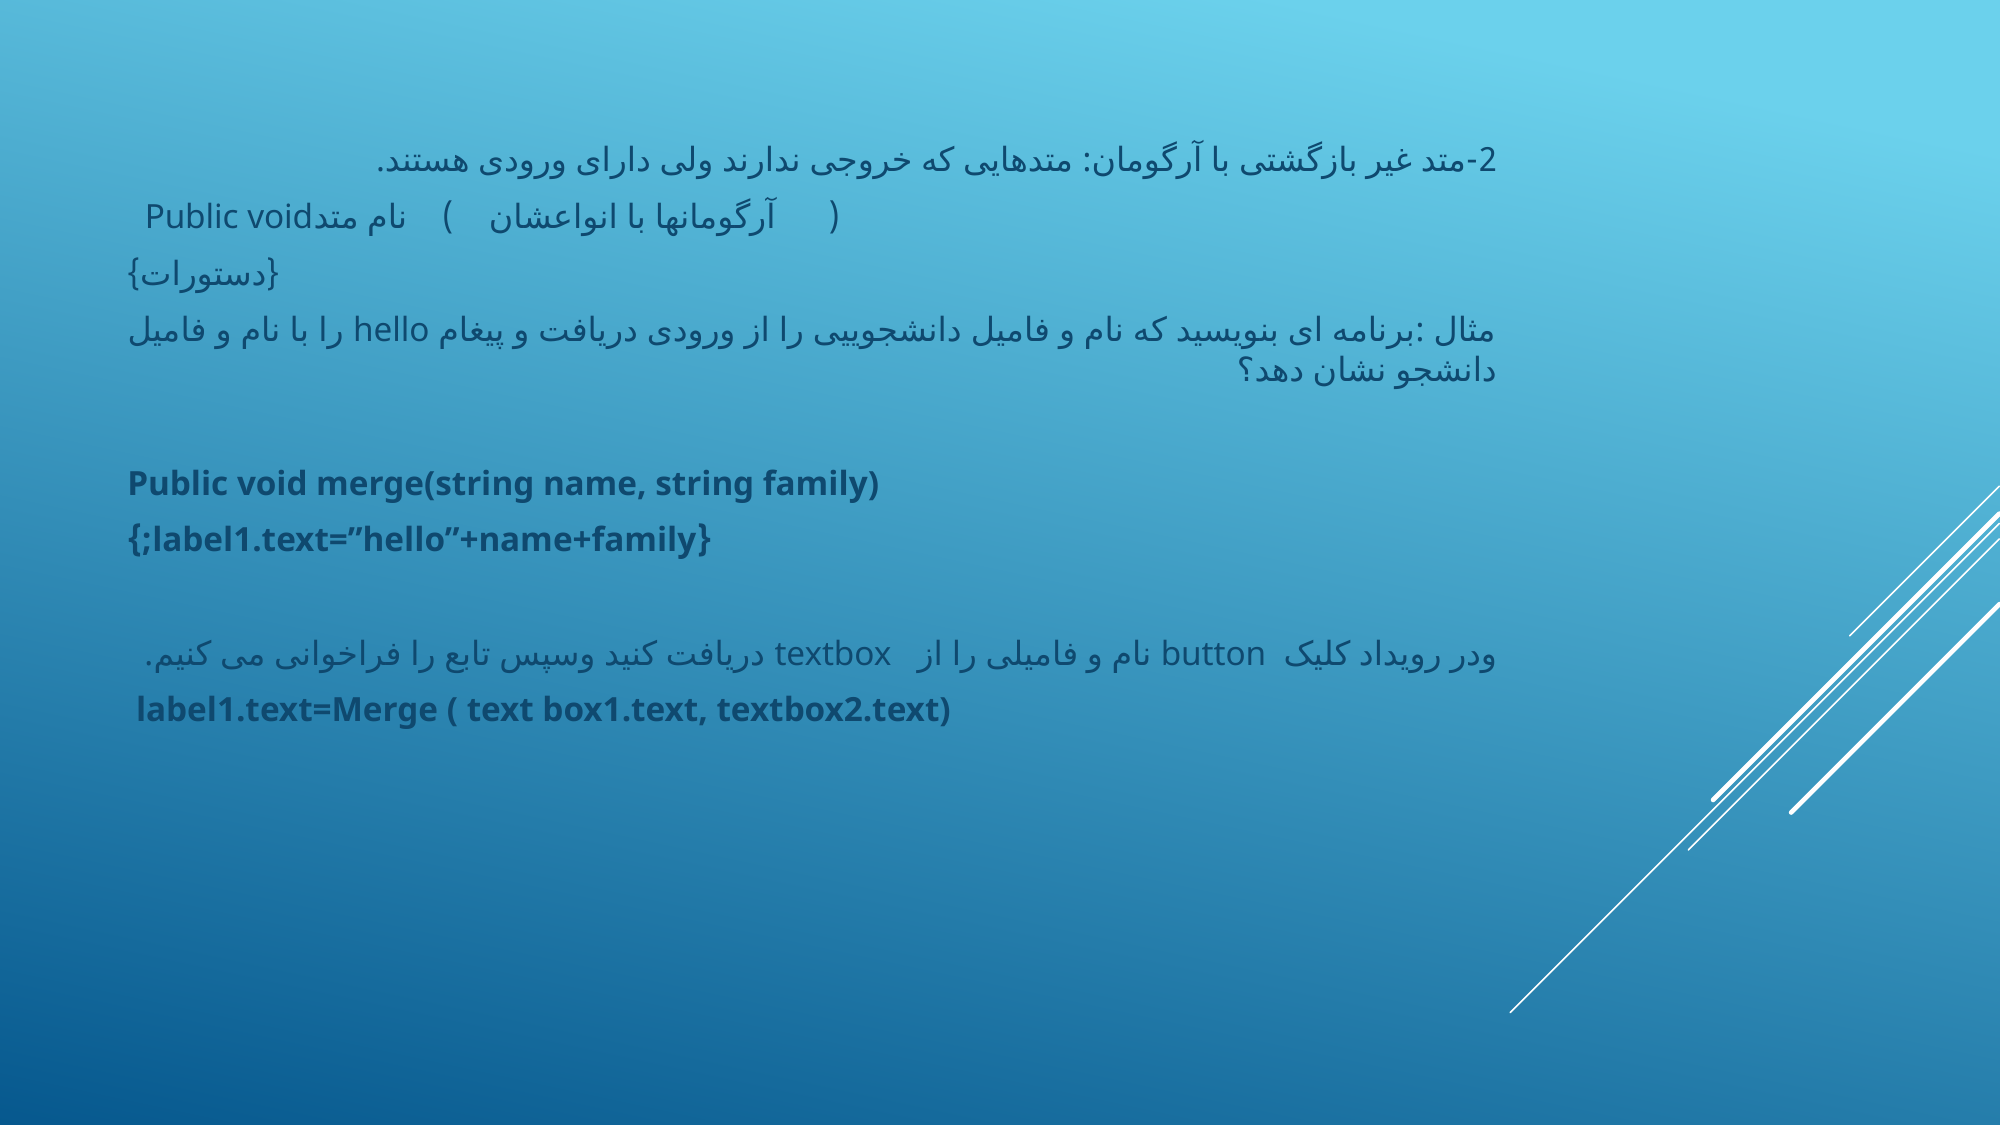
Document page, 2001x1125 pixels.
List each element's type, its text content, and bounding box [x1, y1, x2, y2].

list 2-متد غیر بازگشتی با آرگومان: متدهایی که خروجی ندارند ولی دارای ورودی هستند. ( آرگومانها با انواعشان ) نام متد Public void {دستورات} مثال :برنامه ای بنویسید که نام و فامیل دانشجوییی را از ورودی دریافت و پیغام hello را با نام و فامیل دانشجو نشان دهد؟ Public void merge(string name, string family) {label1.text=”hello”+name+family;} ودر رویداد کلیک button نام و فامیلی را از textbox دریافت کنید وسپس تابع را فراخوانی می کنیم. label1.text=Merge ( text box1.text, textbox2.text) [112, 112, 1513, 755]
